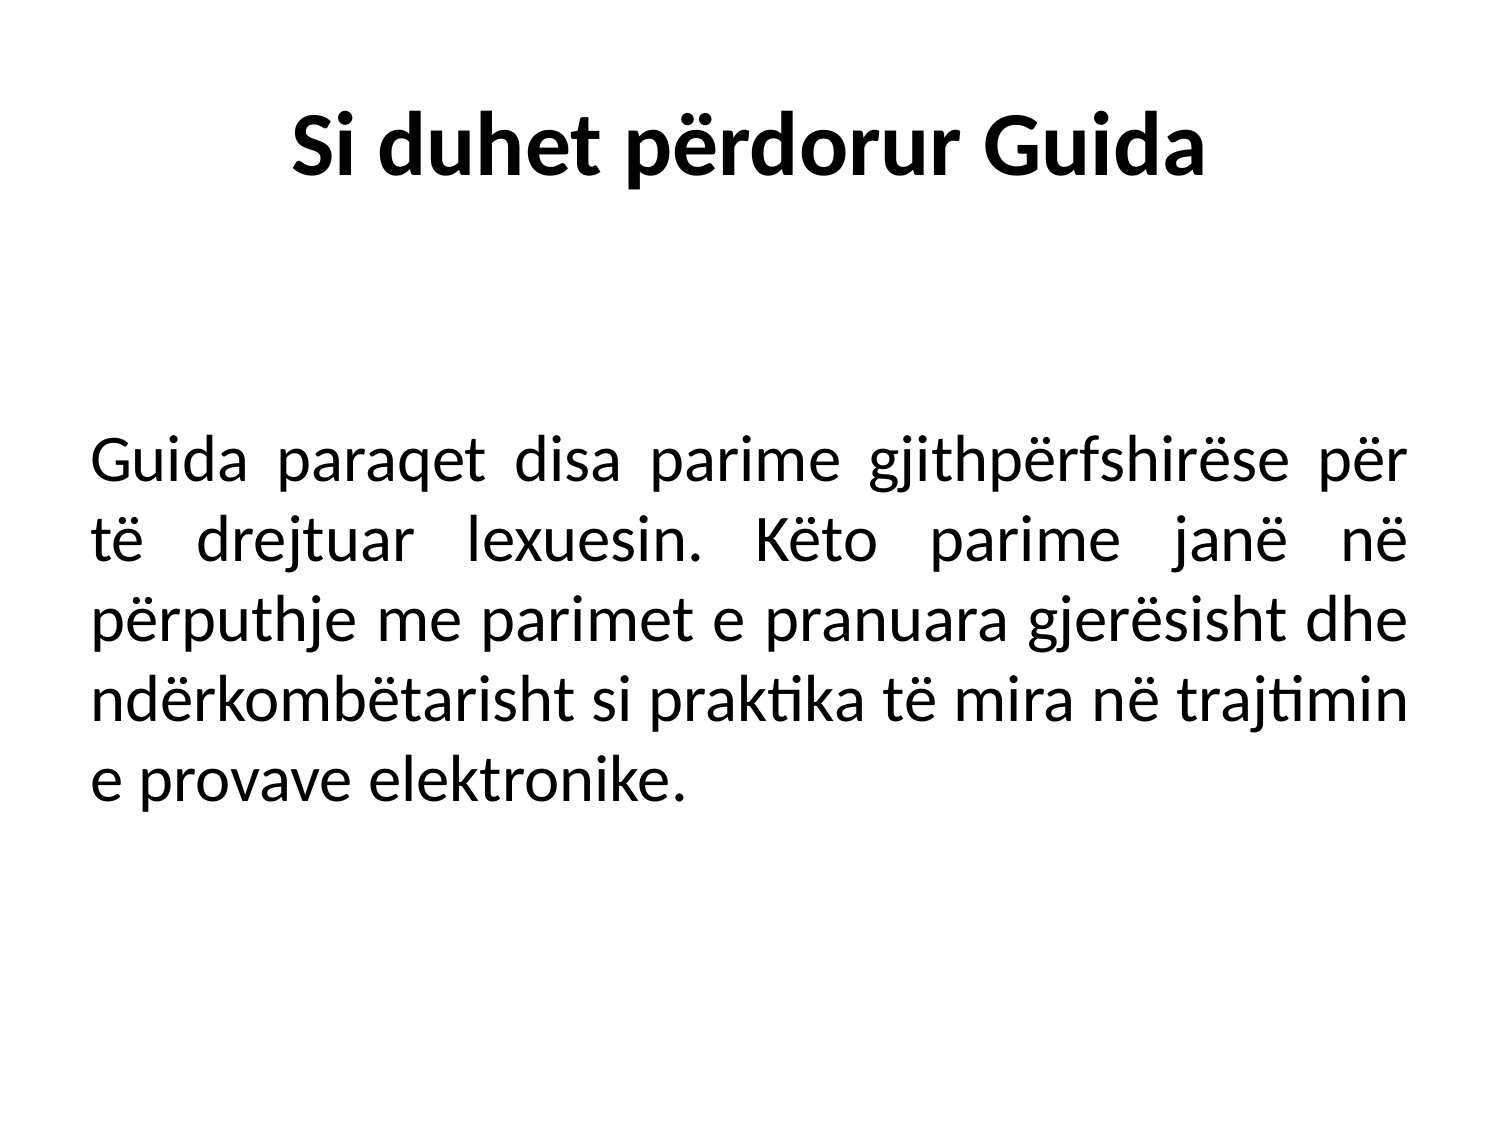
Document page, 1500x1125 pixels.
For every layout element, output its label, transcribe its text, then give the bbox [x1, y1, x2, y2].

title Si duhet përdorur Guida [75, 45, 1425, 233]
list Guida paraqet disa parime gjithpërfshirëse për të drejtuar lexuesin. Këto parime janë në përputhje me parimet e pranuara gjerësisht dhe ndërkombëtarisht si praktika të mira në trajtimin e provave elektronike. [75, 407, 1425, 1005]
